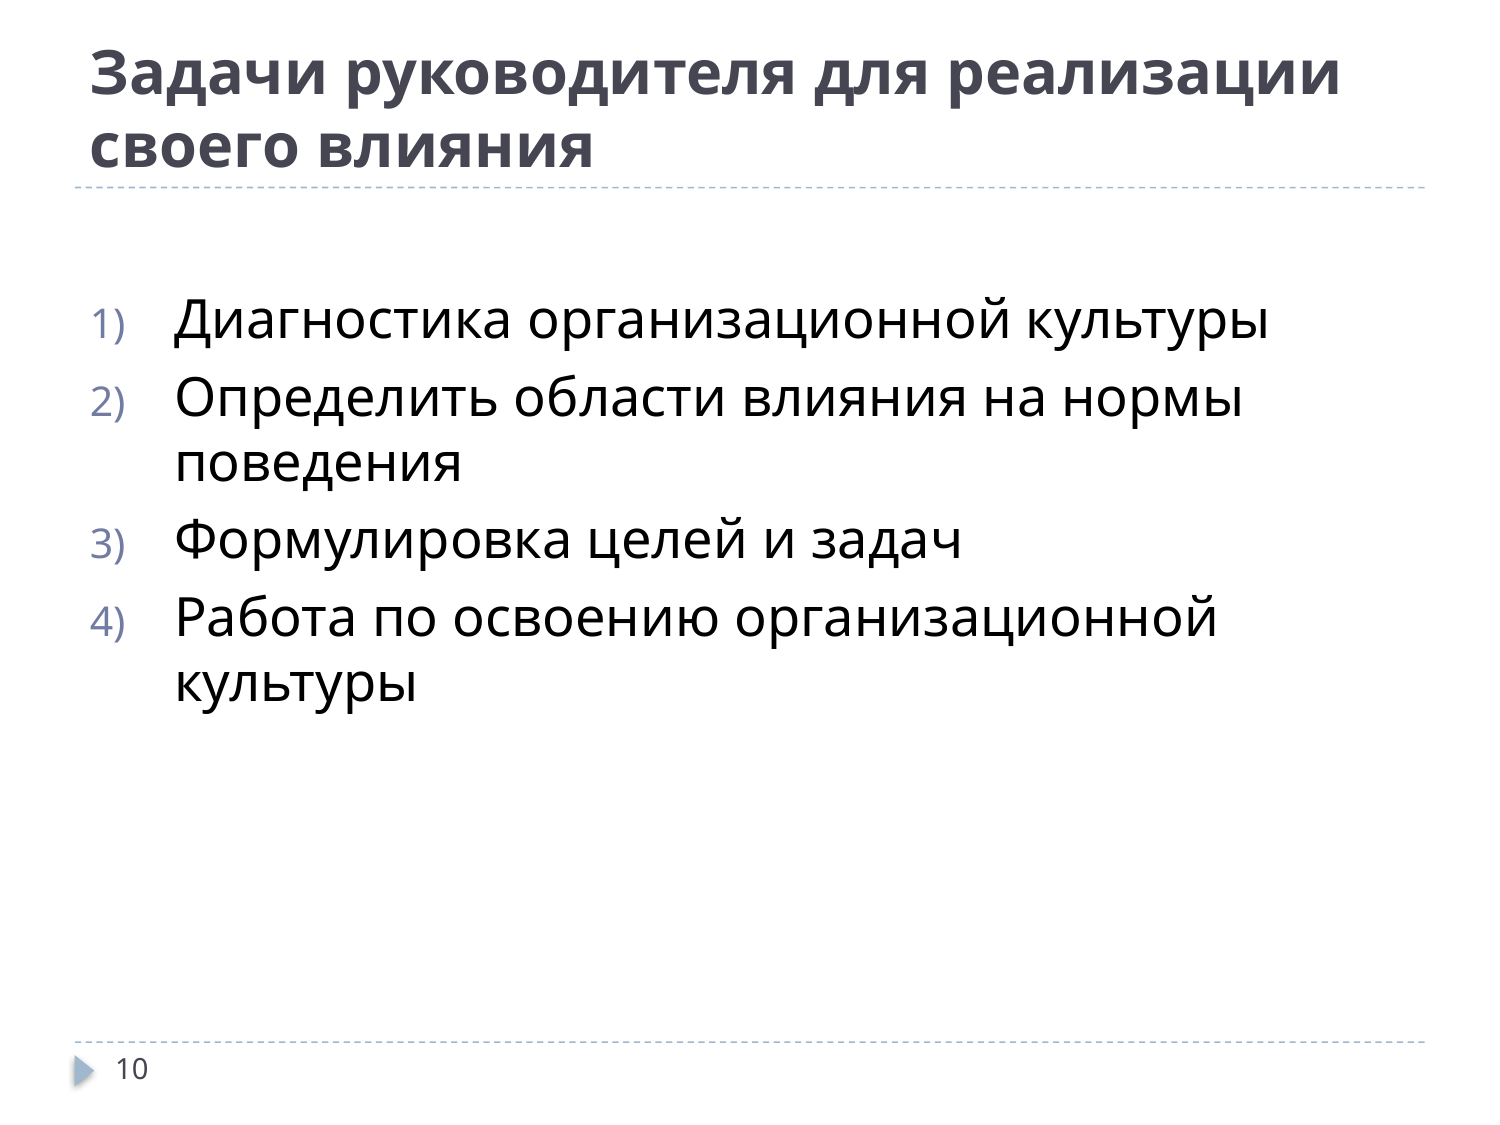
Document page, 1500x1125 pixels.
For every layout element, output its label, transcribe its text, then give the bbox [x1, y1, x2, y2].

title Задачи руководителя для реализации своего влияния [75, 24, 1425, 188]
list Диагностика организационной культуры Определить области влияния на нормы поведения Формулировка целей и задач Работа по освоению организационной культуры [75, 200, 1425, 1010]
slide_number 10 [100, 1042, 426, 1103]
